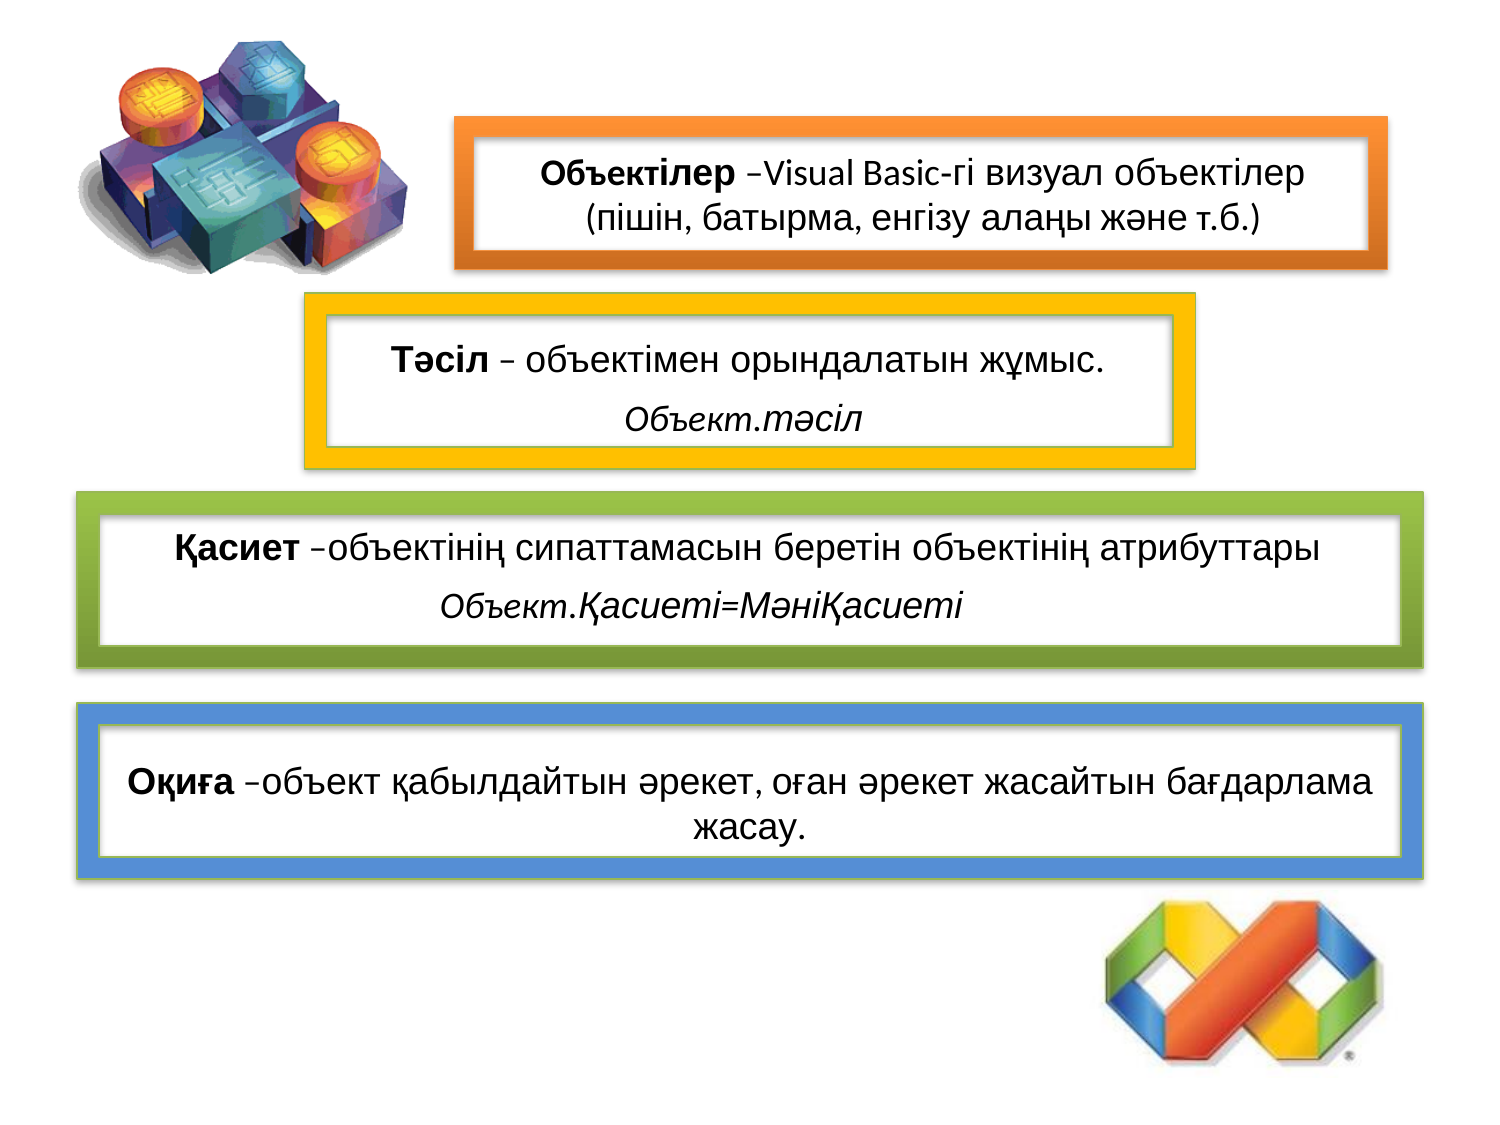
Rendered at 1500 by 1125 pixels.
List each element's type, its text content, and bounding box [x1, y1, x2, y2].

picture [1077, 890, 1412, 1079]
text_box Объектілер –Visual Basic-гі визуал объектілер (пішін, батырма, енгізу алаңы және т.б.) [479, 145, 1362, 245]
text_box [304, 292, 1196, 470]
text_box [454, 116, 1388, 270]
picture [58, 23, 446, 289]
text_box Объект.Қасиеті=МәніҚасиеті [425, 574, 978, 634]
text_box [76, 702, 1424, 880]
text_box Оқиға –объект қабылдайтын әрекет, оған әрекет жасайтын бағдарлама жасау. [104, 749, 1395, 855]
text_box Тәсіл – объектімен орындалатын жұмыс. [376, 328, 1120, 388]
text_box Объект.тәсіл [609, 386, 879, 444]
text_box Қасиет –объектінің сипаттамасын беретін объектінің атрибуттары [159, 523, 1337, 576]
text_box [76, 491, 1424, 669]
